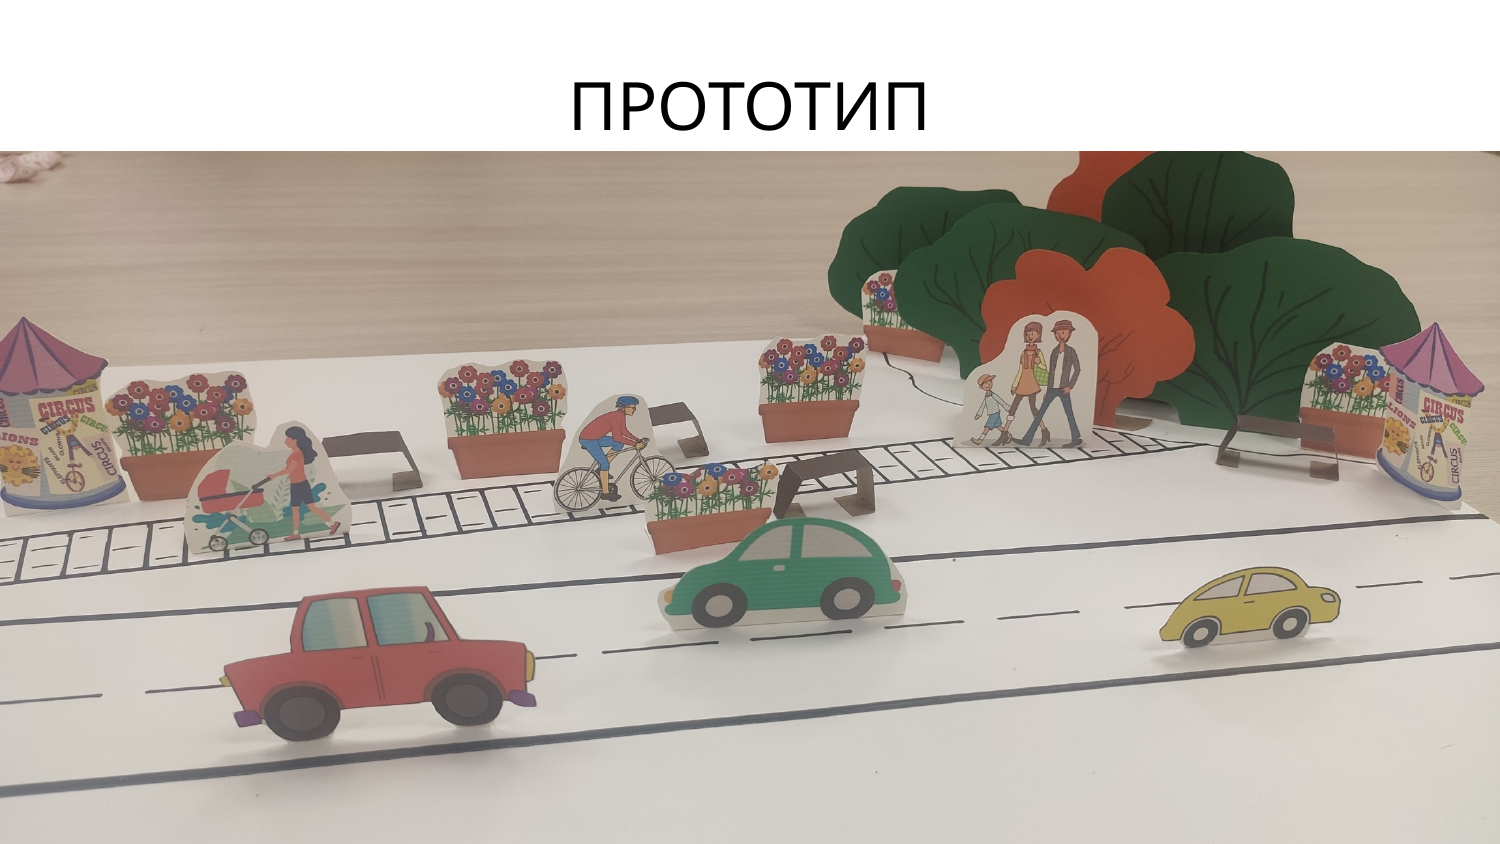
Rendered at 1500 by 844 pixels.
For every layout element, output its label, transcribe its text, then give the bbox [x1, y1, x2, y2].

title ПРОТОТИП [75, 33, 1425, 149]
picture [0, 151, 1500, 844]
